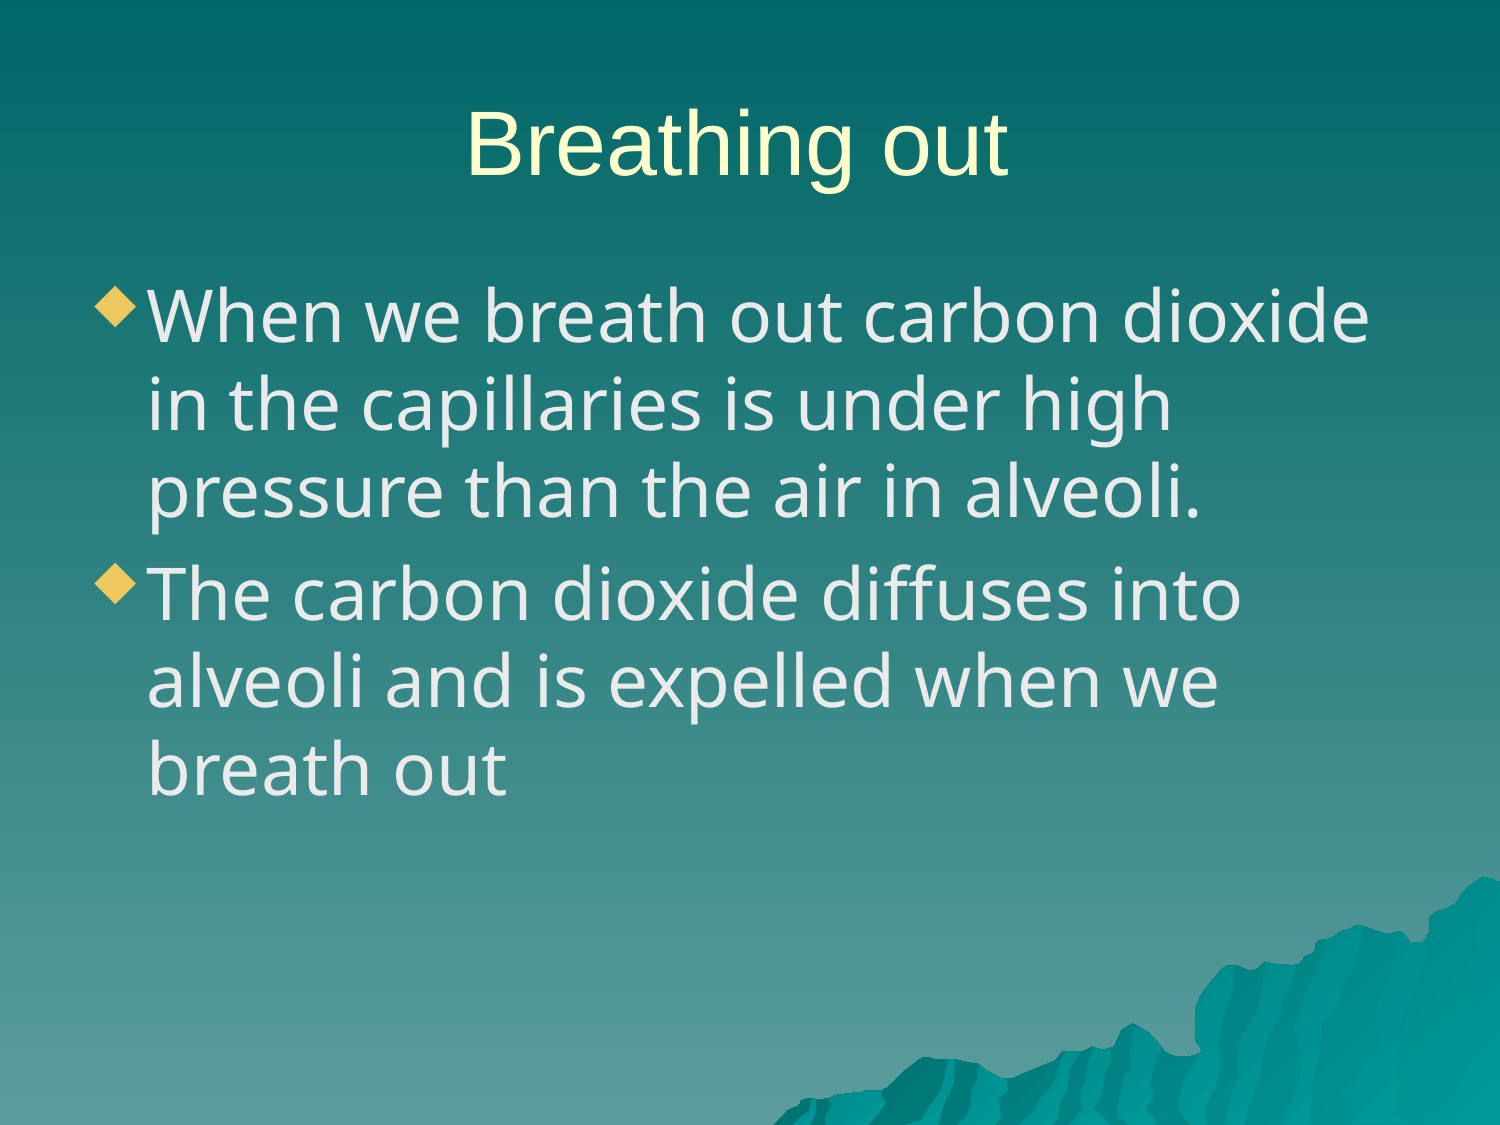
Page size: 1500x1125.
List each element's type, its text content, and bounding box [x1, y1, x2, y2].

list When we breath out carbon dioxide in the capillaries is under high pressure than the air in alveoli. The carbon dioxide diffuses into alveoli and is expelled when we breath out [74, 262, 1426, 1006]
title Breathing out [74, 45, 1426, 233]
